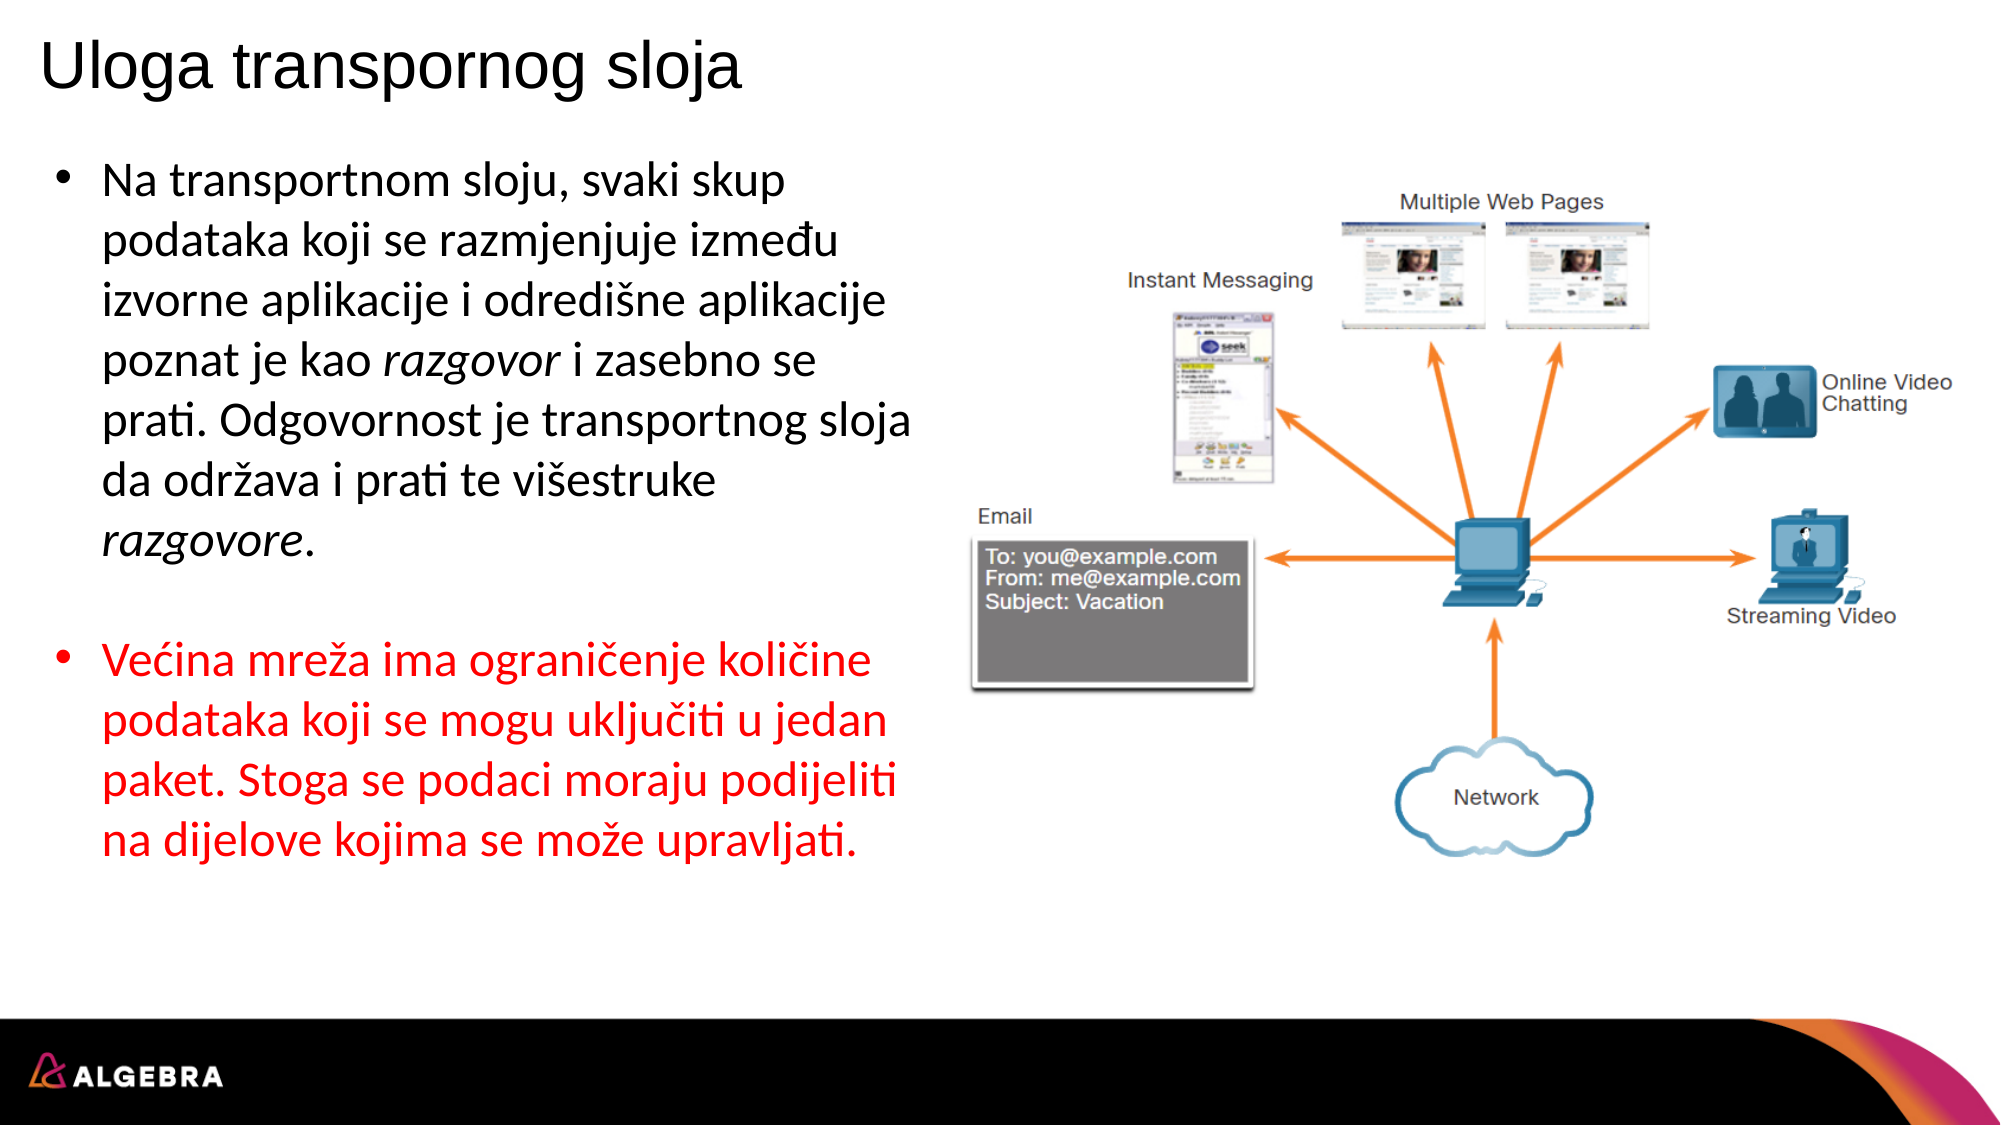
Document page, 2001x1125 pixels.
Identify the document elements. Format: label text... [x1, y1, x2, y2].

title Uloga transpornog sloja [39, 23, 1813, 200]
picture [0, 0, 2001, 1125]
text_box Na transportnom sloju, svaki skup podataka koji se razmjenjuje između izvorne aplikacije i odredišne ​​aplikacije poznat je kao razgovor i zasebno se prati. Odgovornost je transportnog sloja da održava i prati te višestruke razgovore. Većina mreža ima ograničenje količine podataka koji se mogu uključiti u jedan paket. Stoga se podaci moraju podijeliti na dijelove kojima se može upravljati. [39, 138, 943, 874]
